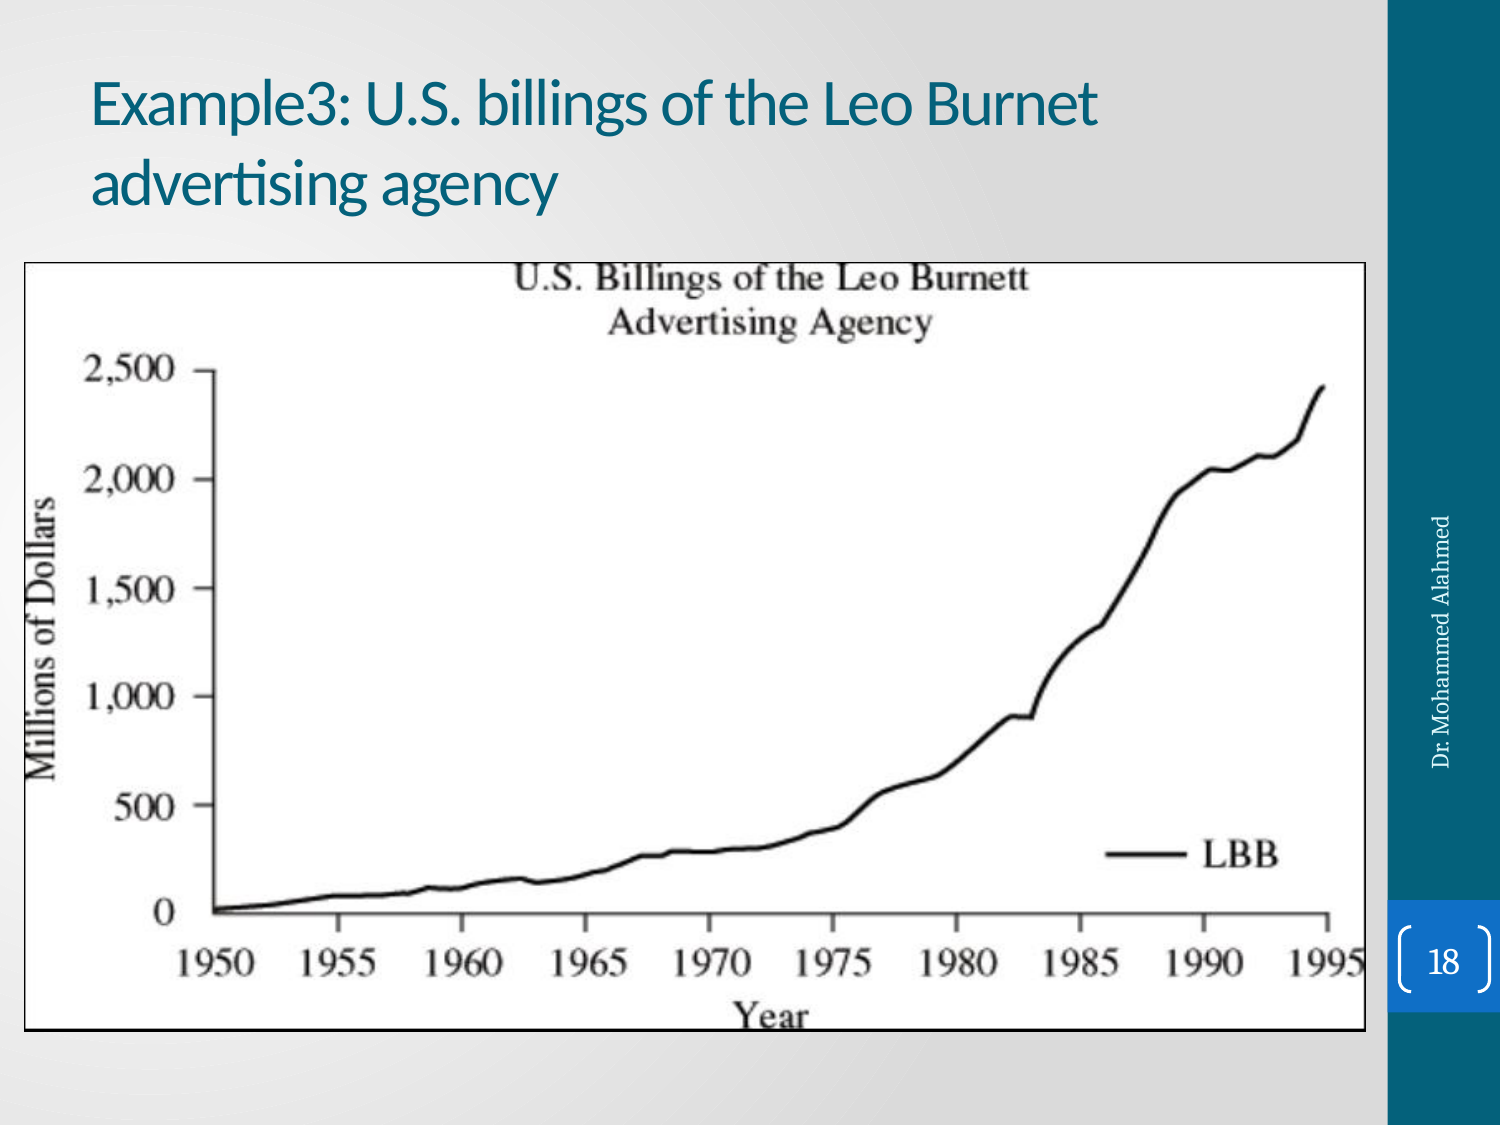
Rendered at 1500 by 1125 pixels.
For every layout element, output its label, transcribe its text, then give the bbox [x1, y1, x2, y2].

footer Dr. Mohammed Alahmed [1408, 500, 1469, 889]
slide_number 18 [1397, 925, 1492, 994]
title Example3: U.S. billings of the Leo Burnet advertising agency [75, 45, 1325, 233]
picture [24, 261, 1367, 1033]
